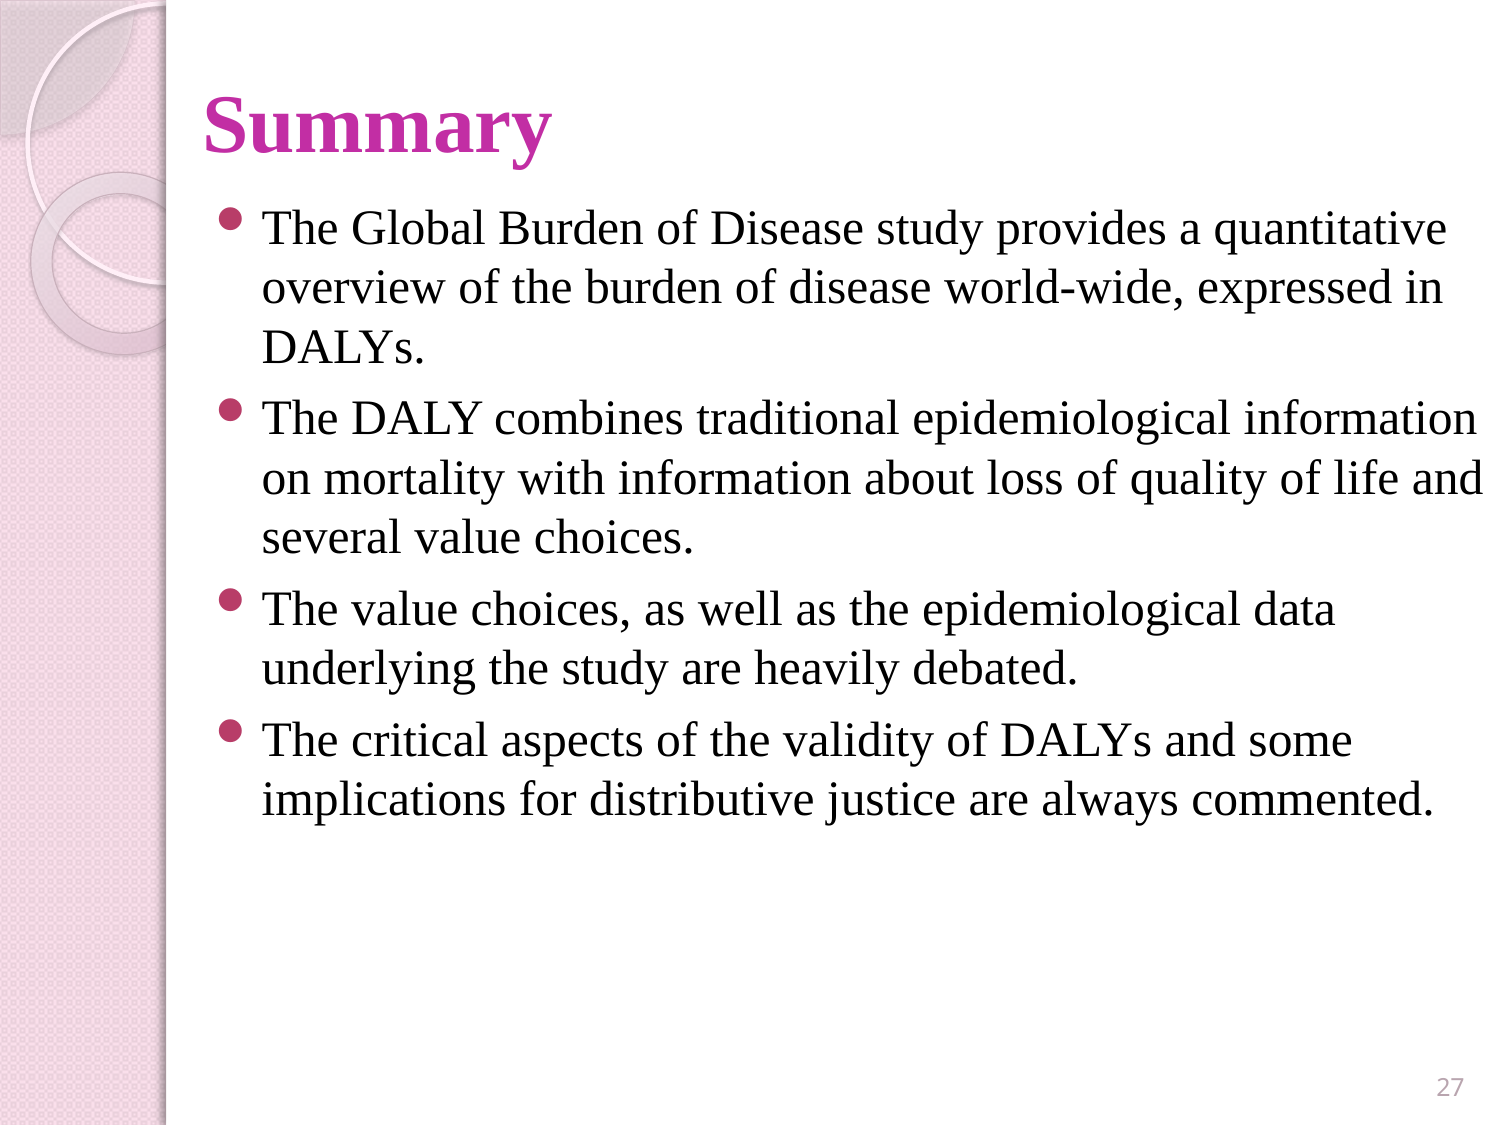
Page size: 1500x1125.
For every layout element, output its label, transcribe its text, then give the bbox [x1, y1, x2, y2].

list The Global Burden of Disease study provides a quantitative overview of the burden of disease world-wide, expressed in DALYs. The DALY combines traditional epidemiological information on mortality with information about loss of quality of life and several value choices. The value choices, as well as the epidemiological data underlying the study are heavily debated. The critical aspects of the validity of DALYs and some implications for distributive justice are always commented. [187, 187, 1500, 838]
slide_number 27 [1413, 1034, 1488, 1113]
title Summary [187, 50, 1338, 187]
